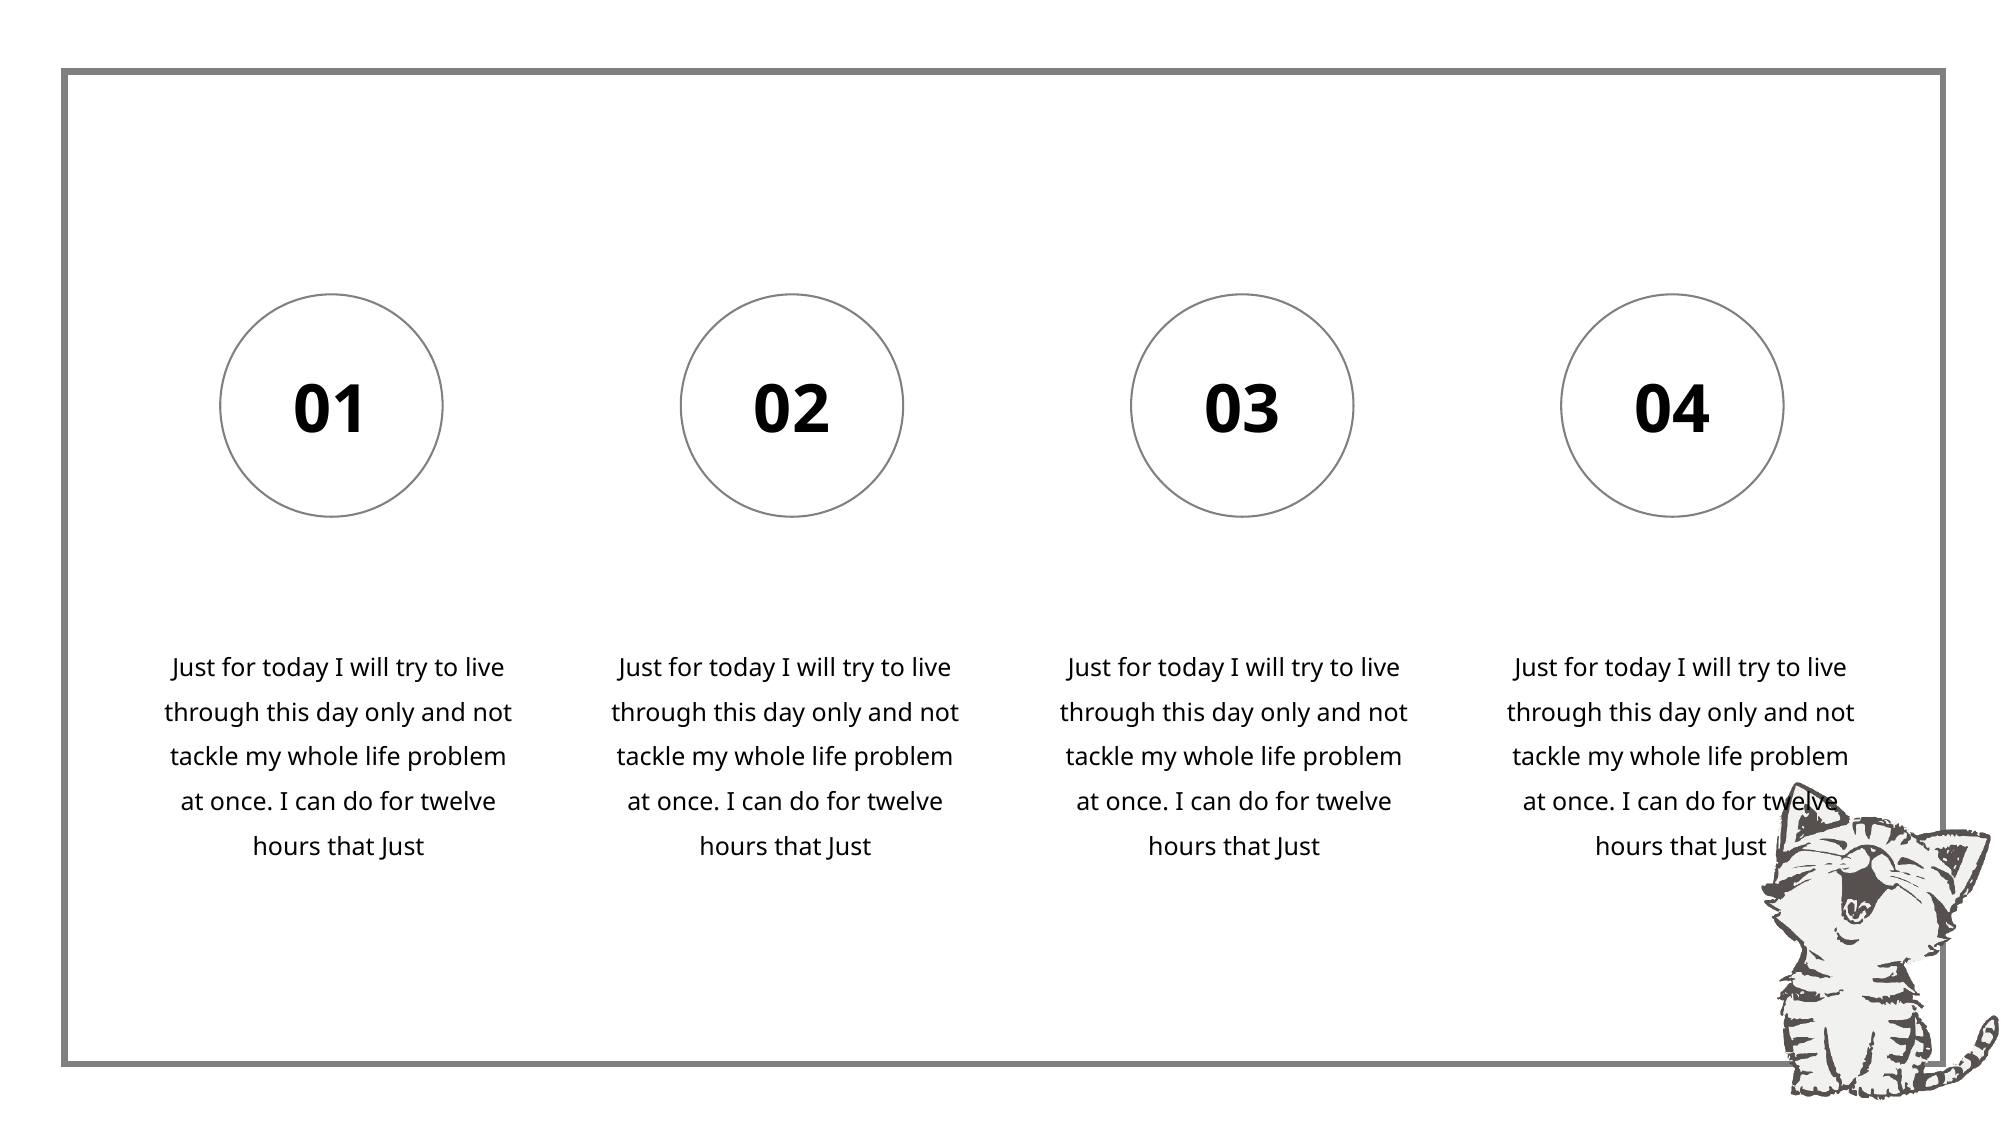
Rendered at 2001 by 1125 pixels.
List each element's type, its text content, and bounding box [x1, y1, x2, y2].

text_box [1130, 293, 1355, 518]
text_box Just for today I will try to live through this day only and not tackle my whole life problem at once. I can do for twelve hours that Just [589, 628, 982, 868]
text_box 03 [1179, 358, 1306, 454]
text_box [1560, 293, 1785, 518]
text_box [679, 293, 905, 518]
text_box Just for today I will try to live through this day only and not tackle my whole life problem at once. I can do for twelve hours that Just [142, 628, 535, 868]
picture [1673, 733, 2000, 1125]
text_box 01 [268, 358, 395, 454]
text_box Just for today I will try to live through this day only and not tackle my whole life problem at once. I can do for twelve hours that Just [1485, 628, 1877, 868]
text_box [64, 70, 1944, 1065]
text_box 02 [729, 358, 855, 454]
text_box 04 [1609, 358, 1736, 454]
text_box [219, 293, 444, 518]
text_box Just for today I will try to live through this day only and not tackle my whole life problem at once. I can do for twelve hours that Just [1038, 628, 1431, 868]
